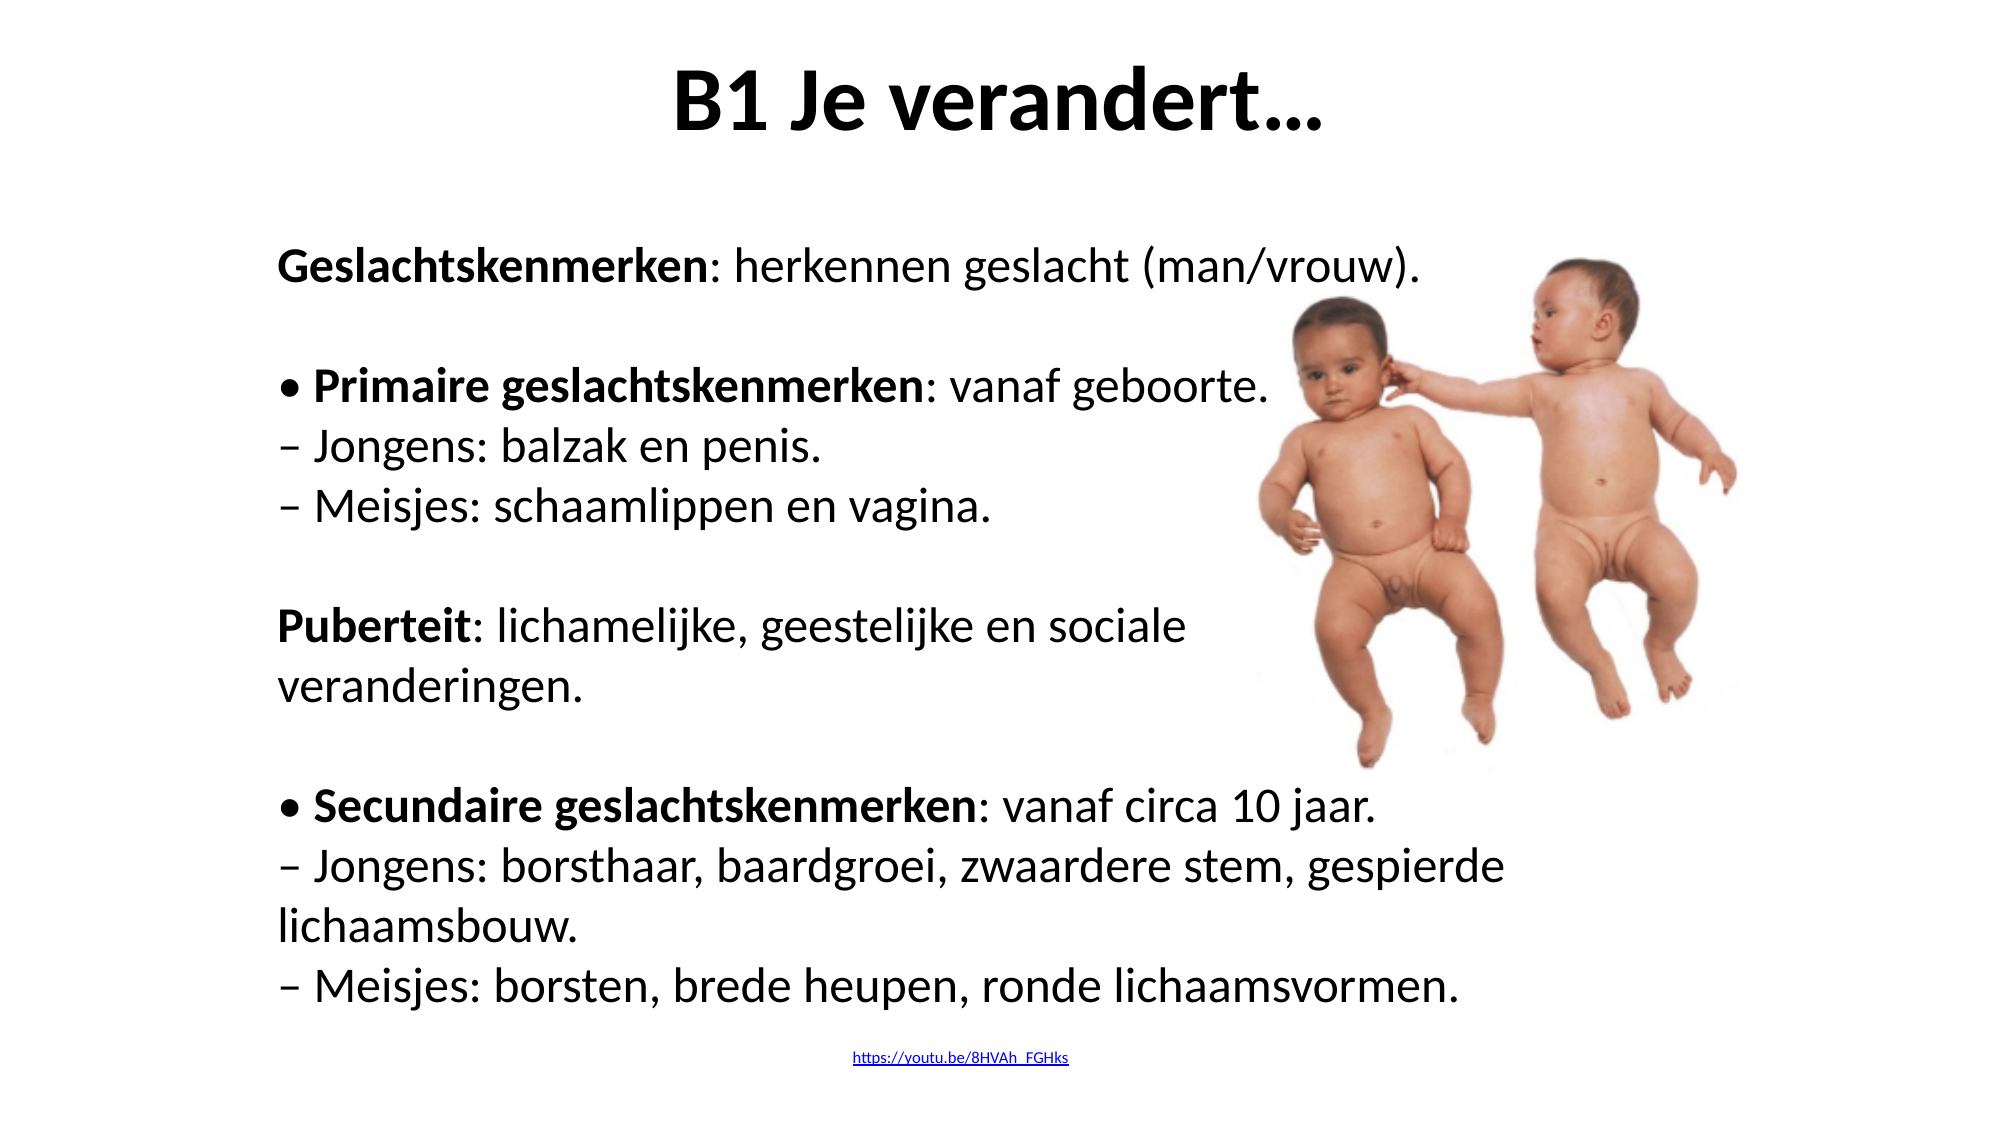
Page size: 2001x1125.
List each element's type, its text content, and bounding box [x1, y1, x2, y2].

text_box Geslachtskenmerken: herkennen geslacht (man/vrouw). • Primaire geslachtskenmerken: vanaf geboorte. – Jongens: balzak en penis. – Meisjes: schaamlippen en vagina. Puberteit: lichamelijke, geestelijke en sociale veranderingen. • Secundaire geslachtskenmerken: vanaf circa 10 jaar. – Jongens: borsthaar, baardgroei, zwaardere stem, gespierde lichaamsbouw. – Meisjes: borsten, brede heupen, ronde lichaamsvormen. [262, 224, 1600, 1020]
title B1 Je verandert… [324, 0, 1675, 188]
list https://youtu.be/8HVAh_FGHks [837, 1038, 1222, 1125]
picture [1249, 230, 1751, 783]
